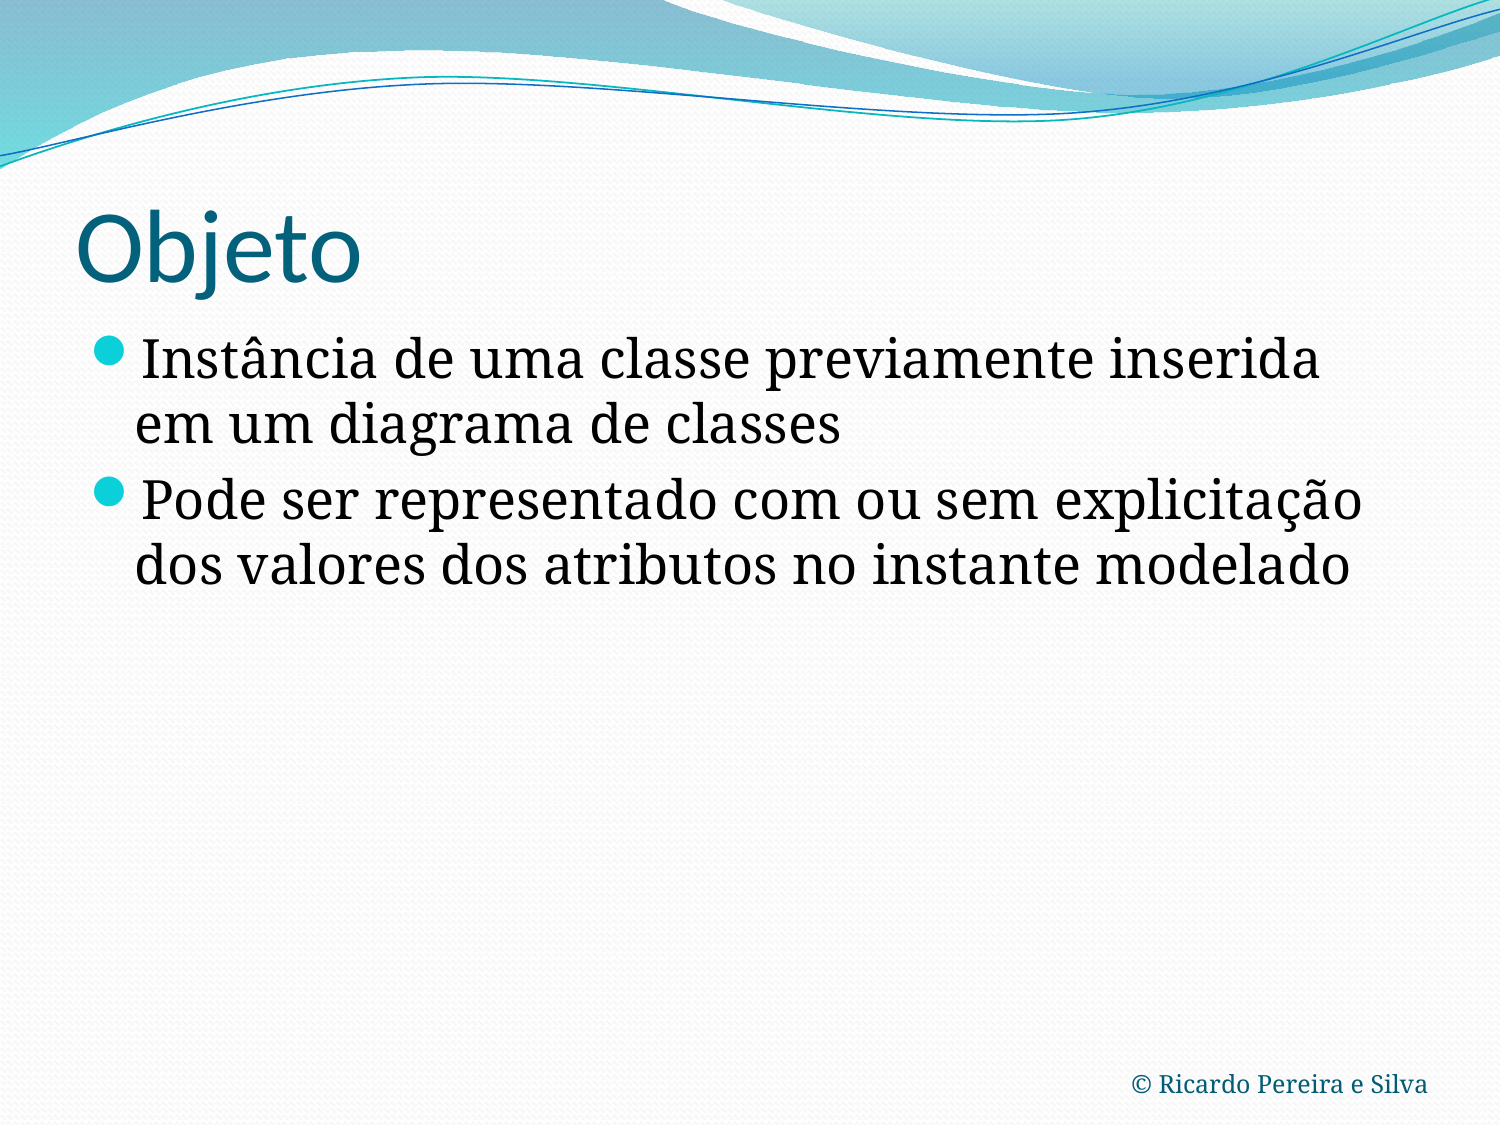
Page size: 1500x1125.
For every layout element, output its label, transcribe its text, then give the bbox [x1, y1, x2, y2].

list Instância de uma classe previamente inserida em um diagrama de classes Pode ser representado com ou sem explicitação dos valores dos atributos no instante modelado [75, 317, 1425, 1038]
title Objeto [75, 115, 1425, 303]
footer © Ricardo Pereira e Silva [1101, 1042, 1429, 1103]
